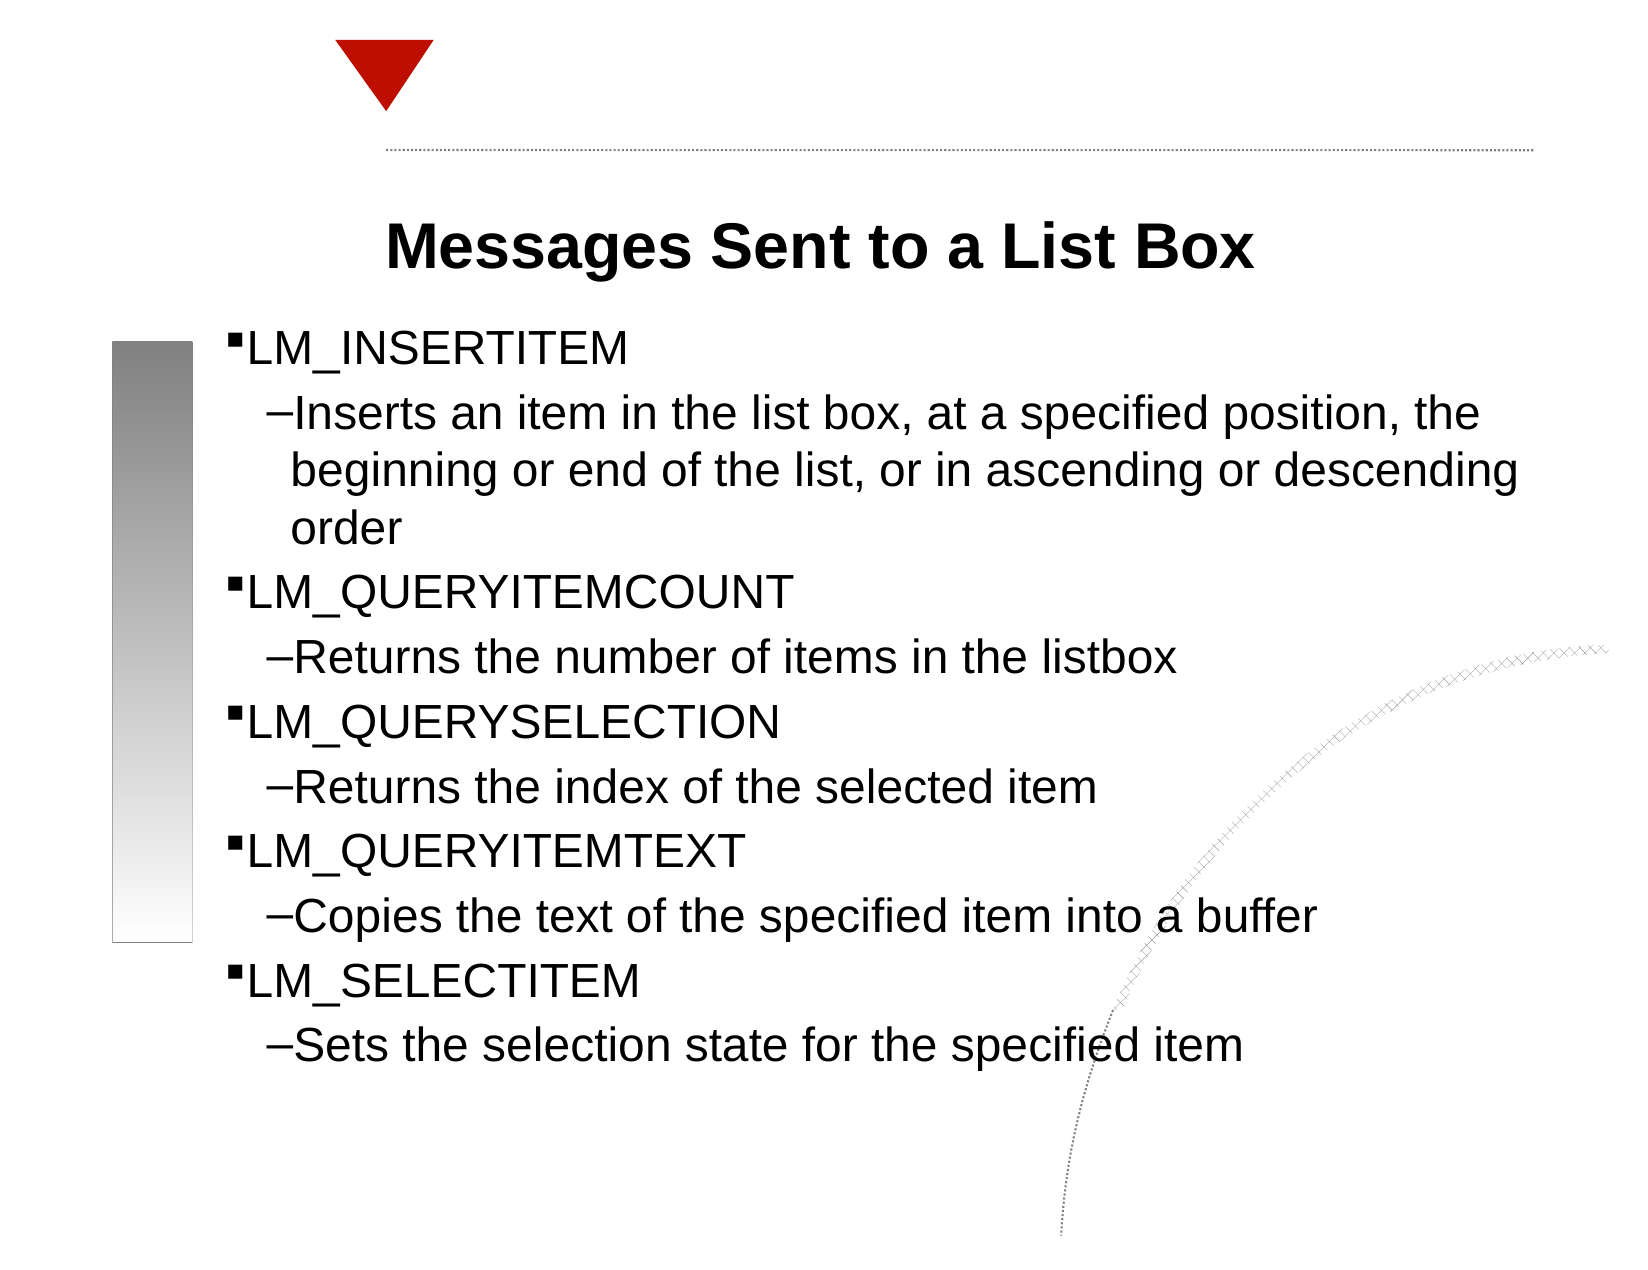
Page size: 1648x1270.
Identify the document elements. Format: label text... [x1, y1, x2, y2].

text_box LM_INSERTITEM Inserts an item in the list box, at a specified position, the beginning or end of the list, or in ascending or descending order LM_QUERYITEMCOUNT Returns the number of items in the listbox LM_QUERYSELECTION Returns the index of the selected item LM_QUERYITEMTEXT Copies the text of the specified item into a buffer LM_SELECTITEM Sets the selection state for the specified item [224, 316, 1532, 1072]
text_box Messages Sent to a List Box [385, 204, 1538, 282]
